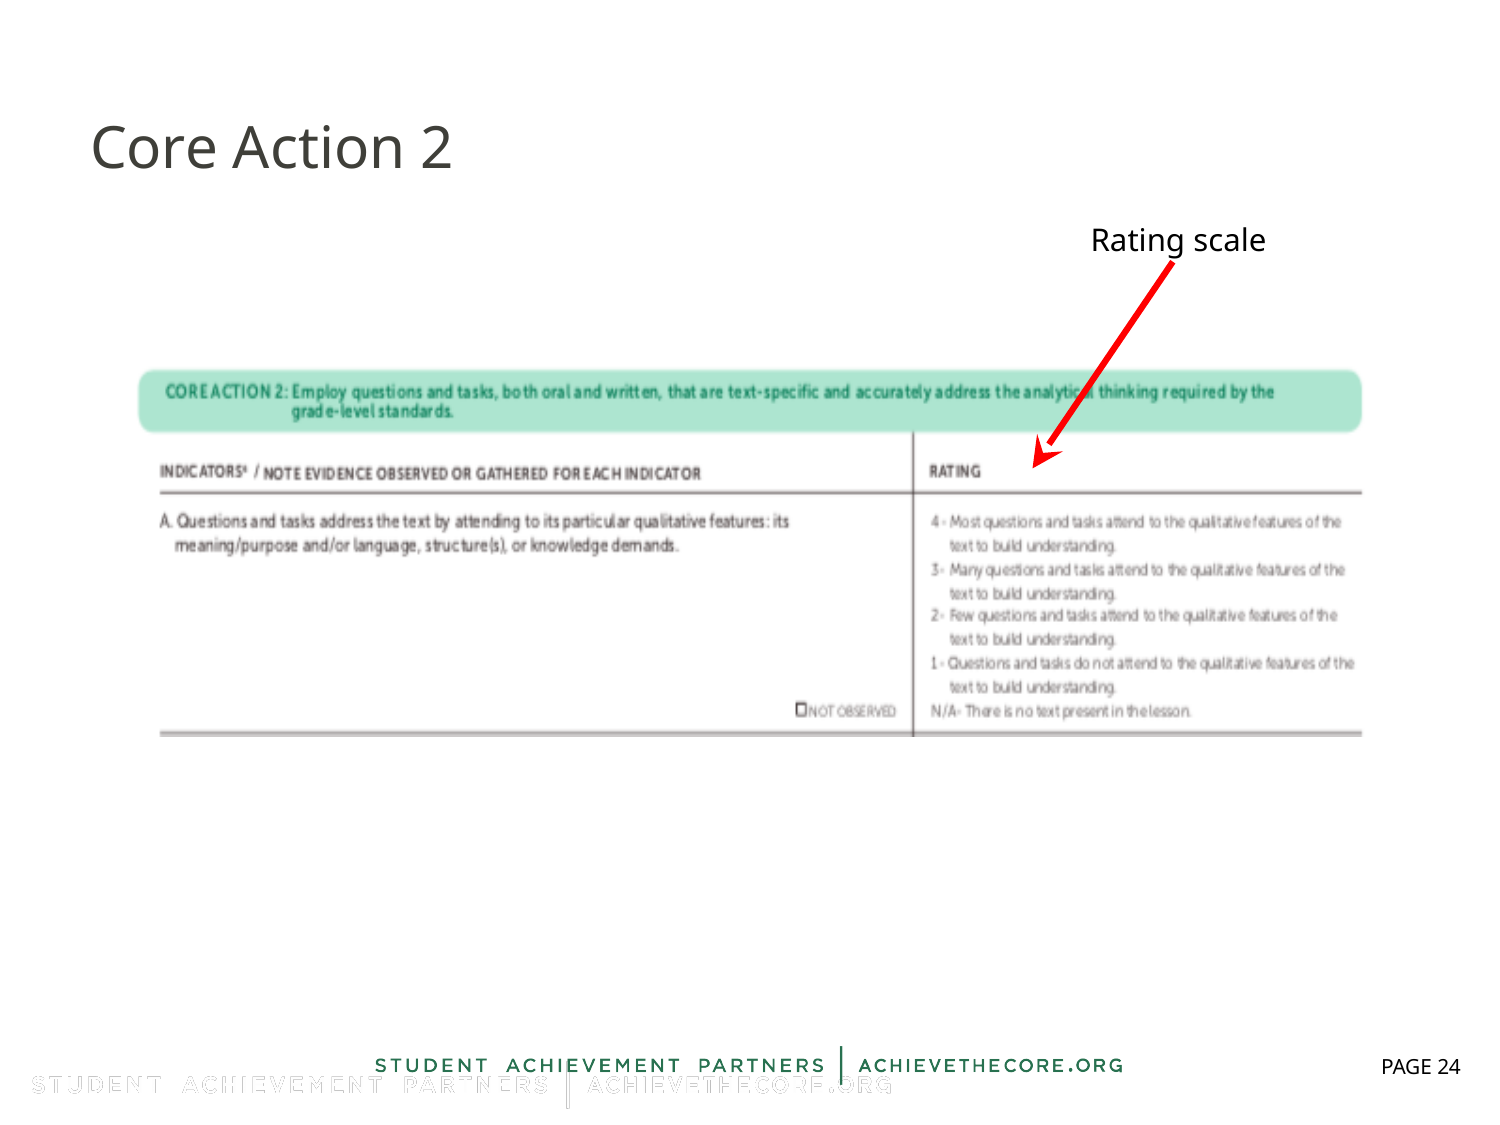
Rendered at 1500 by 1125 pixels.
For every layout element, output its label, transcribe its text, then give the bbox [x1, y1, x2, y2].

text_box Rating scale [1075, 205, 1500, 319]
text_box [1032, 261, 1174, 469]
picture [12, 1046, 1122, 1112]
picture [117, 356, 1383, 737]
title Core Action 2 [75, 95, 1425, 195]
